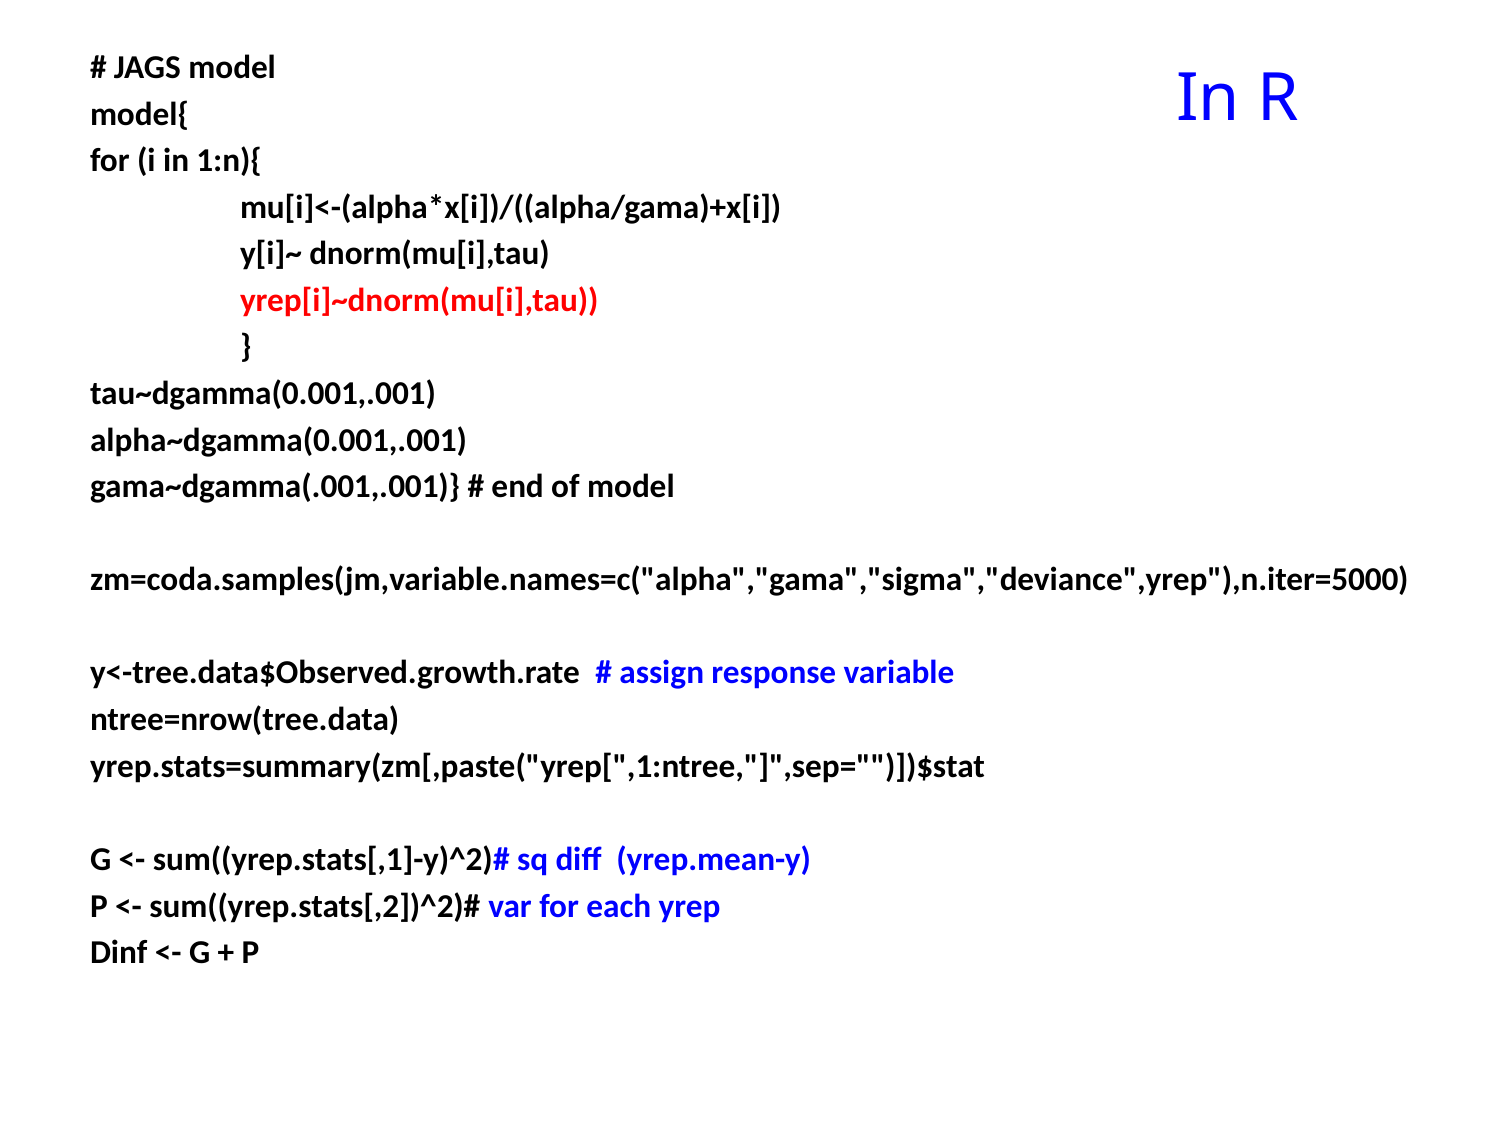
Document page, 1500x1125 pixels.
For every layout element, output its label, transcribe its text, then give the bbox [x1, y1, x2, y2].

list # JAGS model model{ for (i in 1:n){ mu[i]<-(alpha*x[i])/((alpha/gama)+x[i]) y[i]~ dnorm(mu[i],tau) yrep[i]~dnorm(mu[i],tau)) } tau~dgamma(0.001,.001) alpha~dgamma(0.001,.001) gama~dgamma(.001,.001)} # end of model zm=coda.samples(jm,variable.names=c("alpha","gama","sigma","deviance",yrep"),n.iter=5000) y<-tree.data$Observed.growth.rate # assign response variable ntree=nrow(tree.data) yrep.stats=summary(zm[,paste("yrep[",1:ntree,"]",sep="")])$stat G <- sum((yrep.stats[,1]-y)^2)# sq diff (yrep.mean-y) P <- sum((yrep.stats[,2])^2)# var for each yrep Dinf <- G + P [75, 37, 1475, 780]
title In R [562, 0, 1500, 188]
